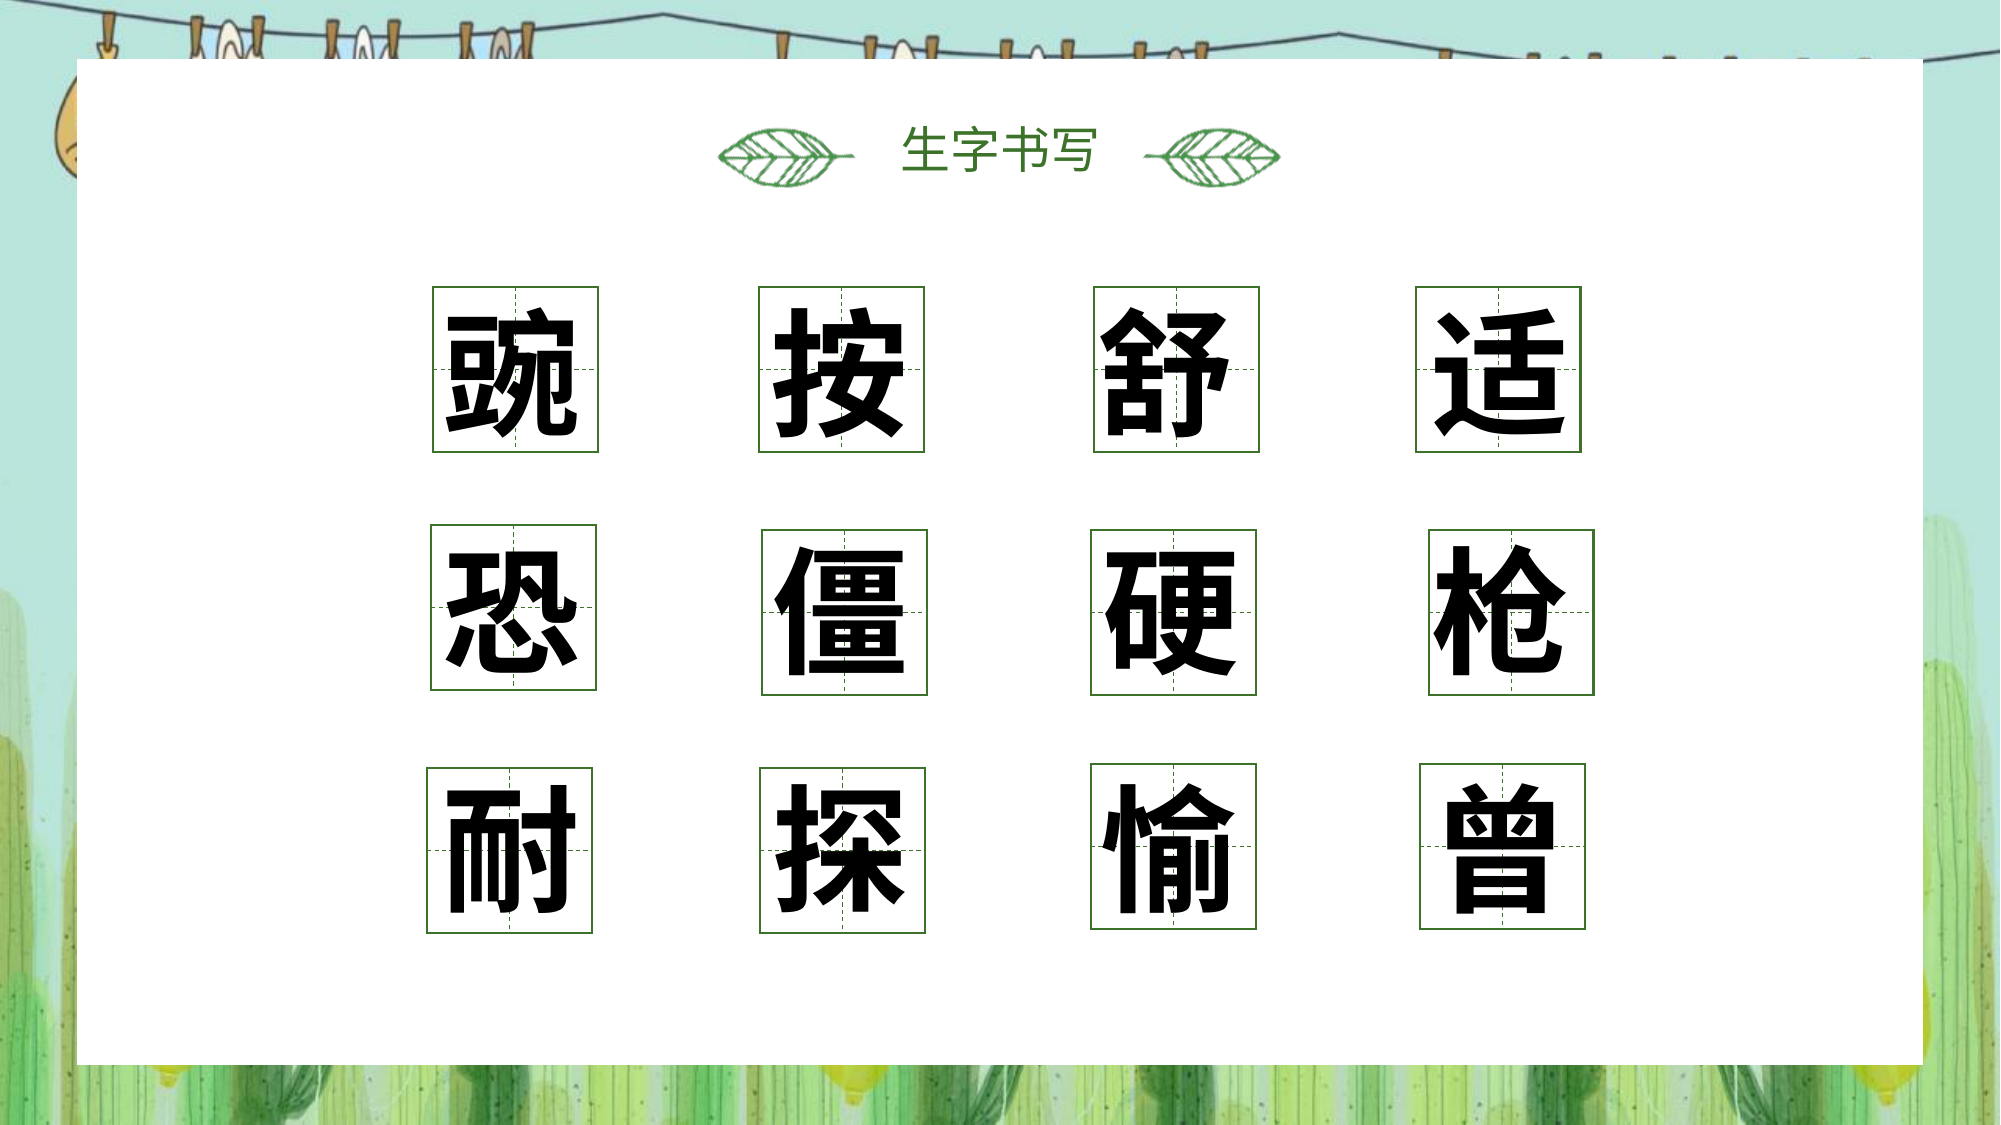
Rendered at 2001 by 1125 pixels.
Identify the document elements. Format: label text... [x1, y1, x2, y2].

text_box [426, 280, 599, 463]
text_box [1084, 756, 1256, 939]
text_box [426, 518, 597, 701]
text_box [1415, 280, 1585, 463]
list 生字书写 [879, 118, 1120, 201]
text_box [754, 280, 924, 463]
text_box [1086, 518, 1256, 701]
picture [0, 0, 2000, 1125]
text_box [1080, 280, 1259, 463]
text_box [1415, 756, 1585, 939]
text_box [426, 756, 597, 939]
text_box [755, 518, 927, 701]
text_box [1415, 518, 1594, 701]
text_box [755, 756, 926, 939]
